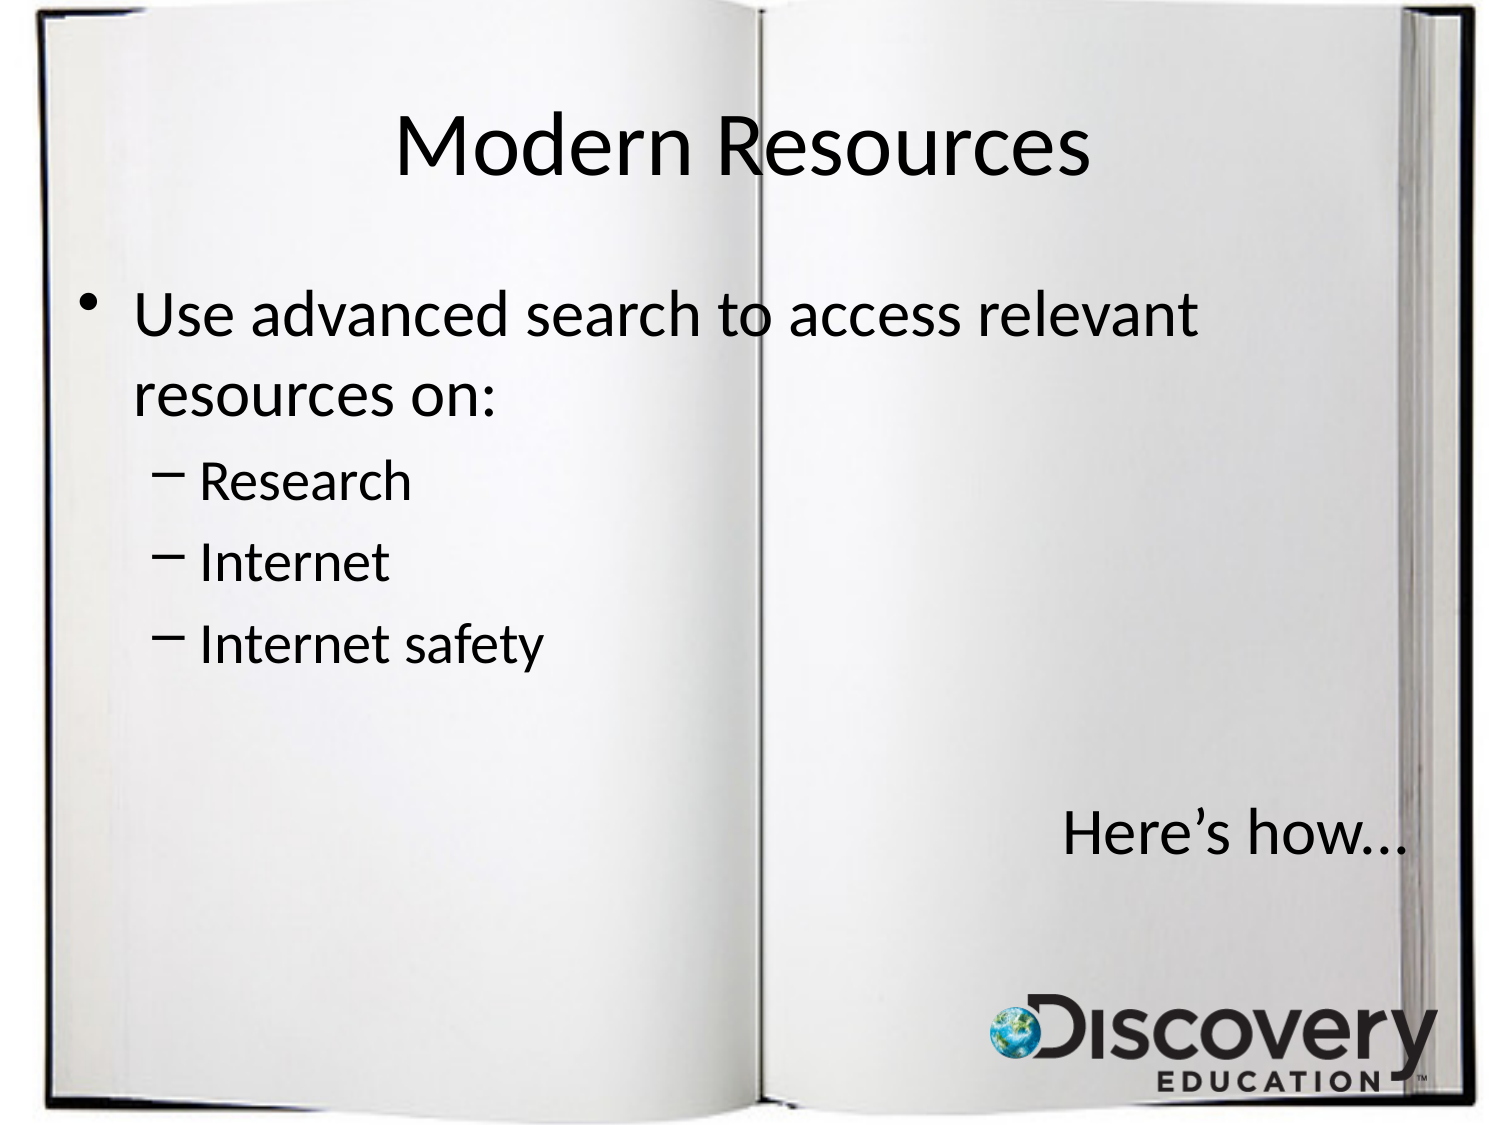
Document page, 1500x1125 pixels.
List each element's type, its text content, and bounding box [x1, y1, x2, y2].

title Modern Resources [62, 45, 1425, 233]
list Use advanced search to access relevant resources on: Research Internet Internet safety Here’s how... [62, 262, 1425, 1075]
picture [0, 0, 1500, 1125]
